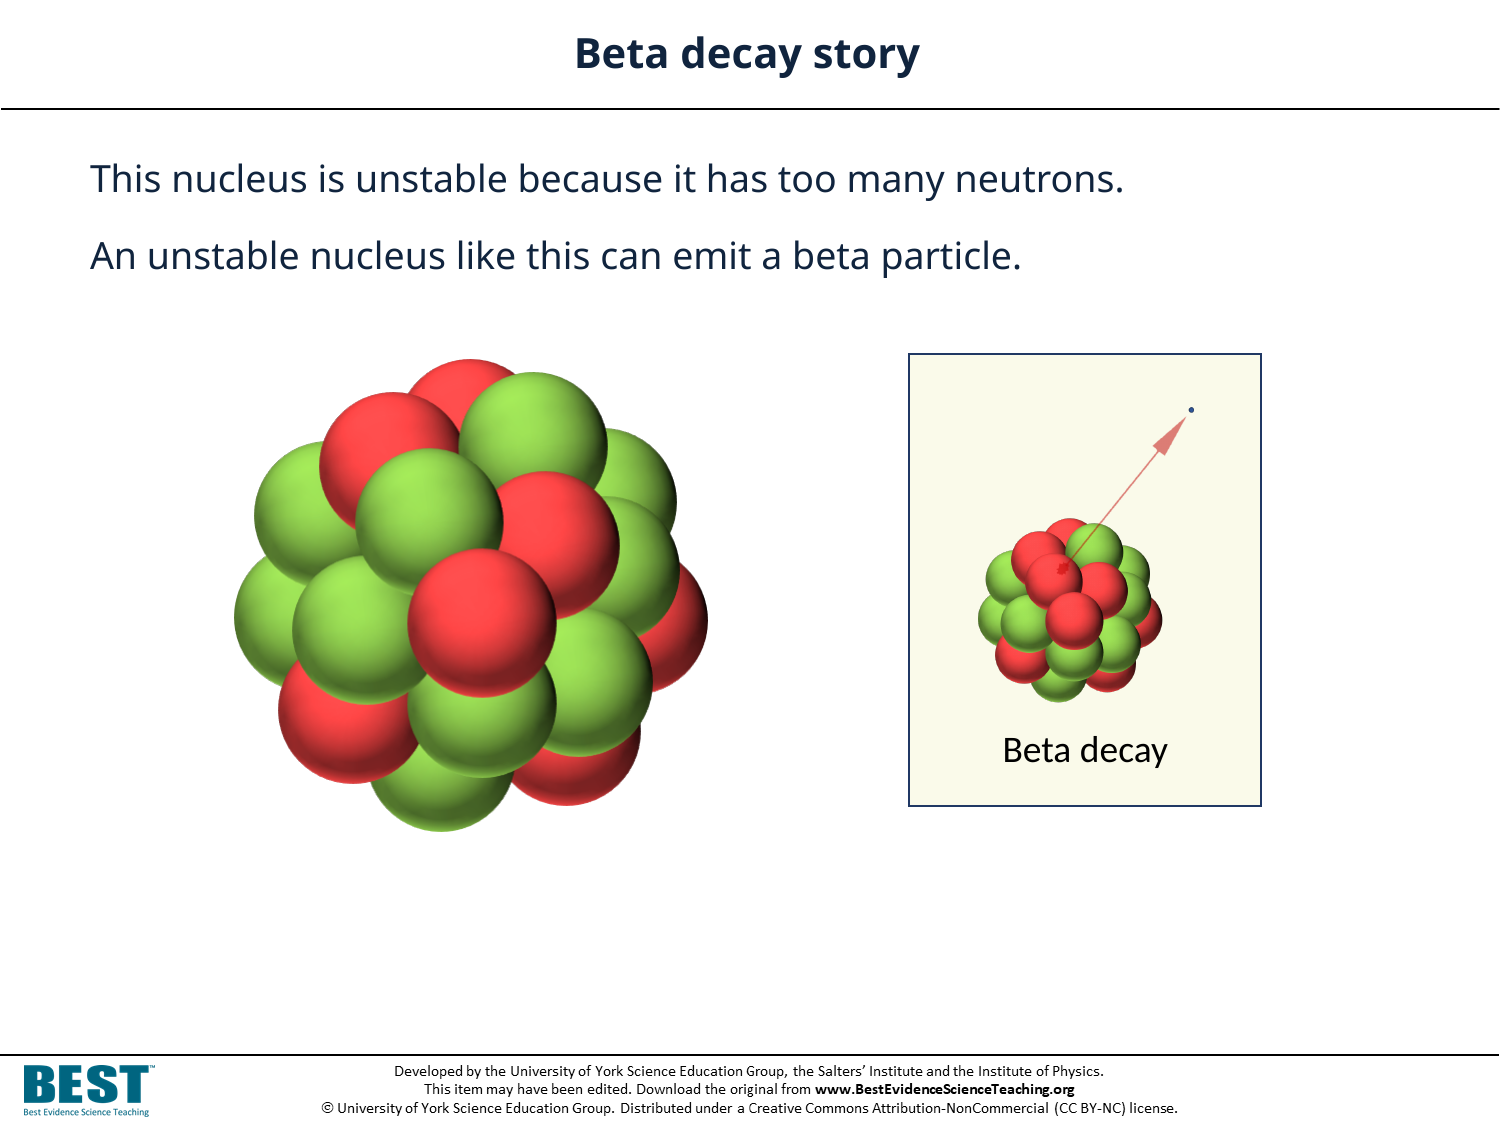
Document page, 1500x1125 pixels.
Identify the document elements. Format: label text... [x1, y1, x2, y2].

picture [0, 108, 1500, 1125]
text_box Beta decay story [23, 4, 1471, 99]
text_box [232, 354, 1262, 834]
